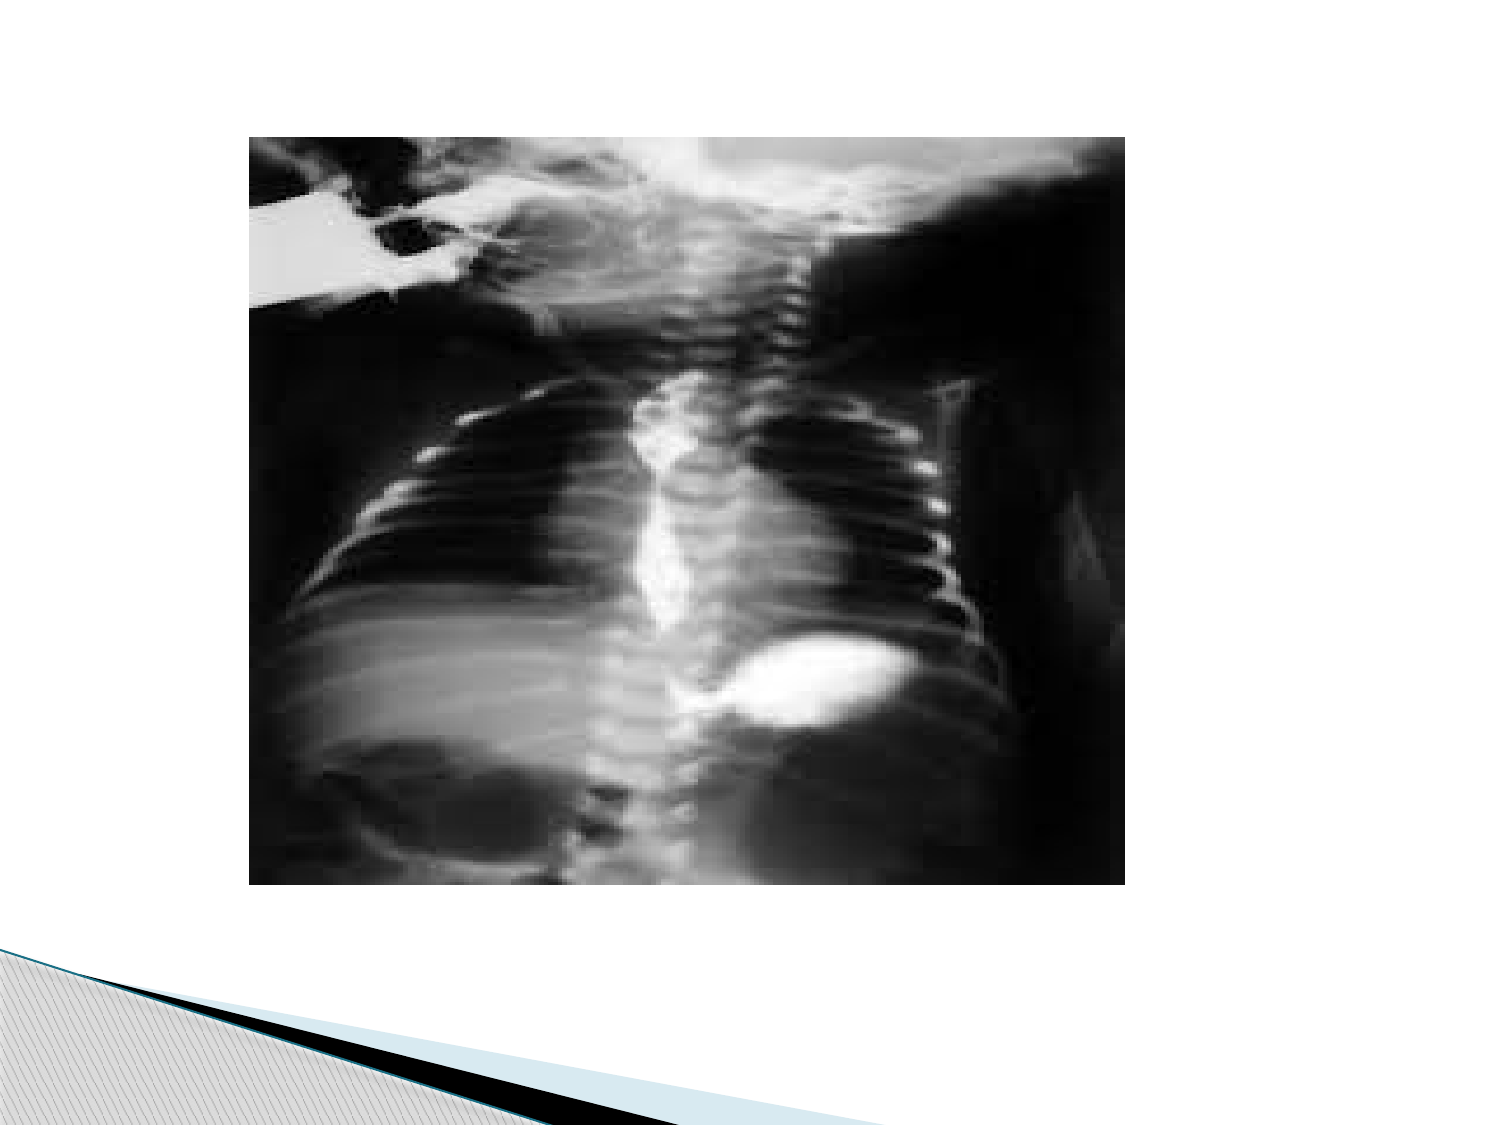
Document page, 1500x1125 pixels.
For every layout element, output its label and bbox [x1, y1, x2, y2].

picture [249, 137, 1126, 885]
